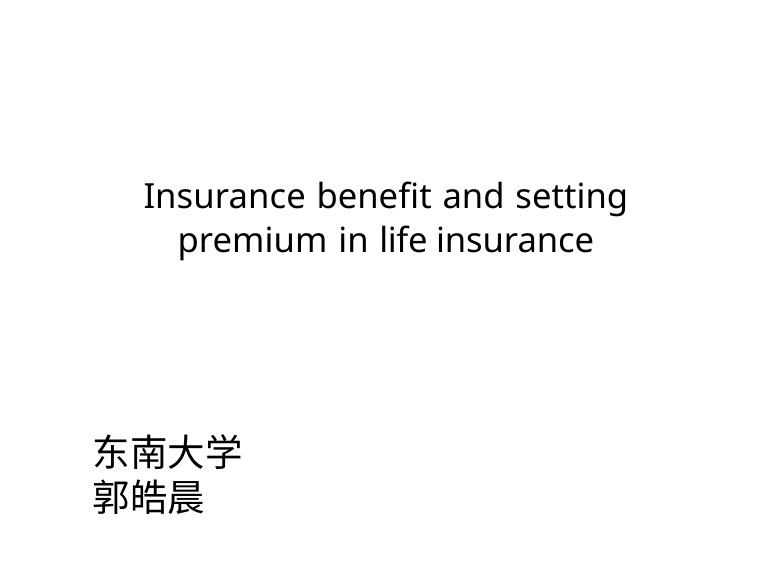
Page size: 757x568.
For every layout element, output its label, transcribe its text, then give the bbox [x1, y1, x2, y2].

title Insurance benefit and setting premium in life insurance [90, 168, 680, 264]
text_box 东南大学 郭皓晨 [78, 421, 291, 527]
